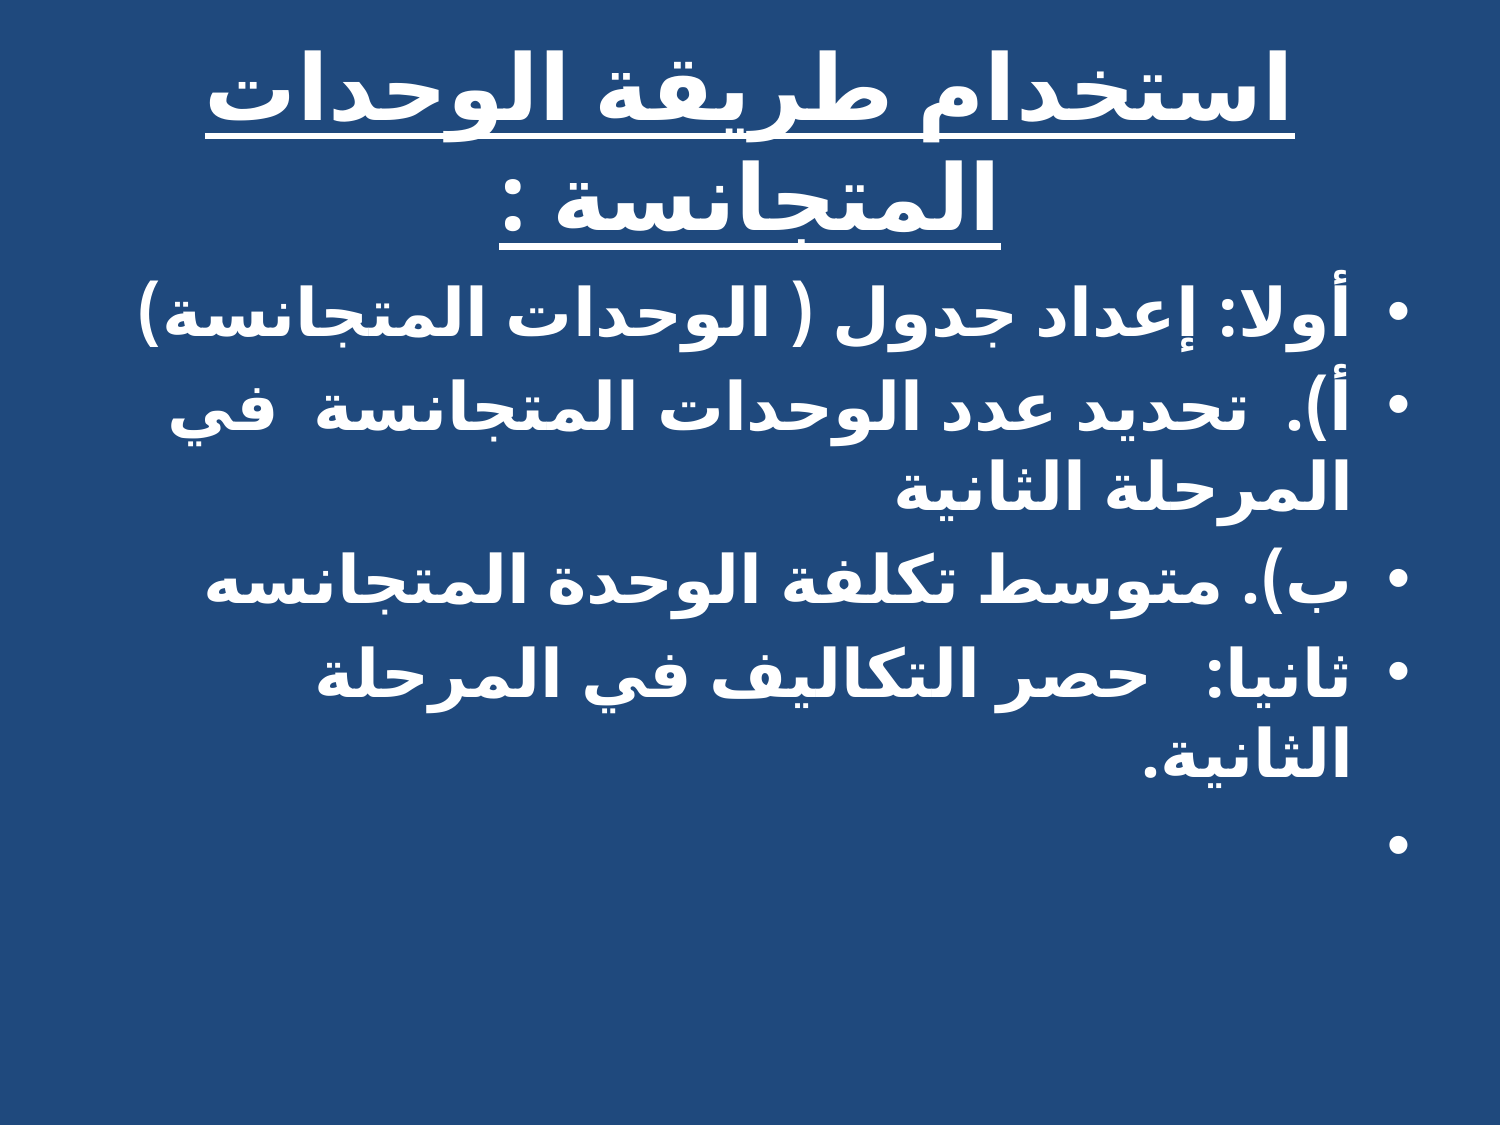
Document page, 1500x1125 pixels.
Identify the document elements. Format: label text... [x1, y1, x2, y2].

list أولا: إعداد جدول ( الوحدات المتجانسة) أ). تحديد عدد الوحدات المتجانسة في المرحلة الثانية ب). متوسط تكلفة الوحدة المتجانسه ثانيا: حصر التكاليف في المرحلة الثانية. [75, 262, 1425, 1005]
title استخدام طريقة الوحدات المتجانسة : [75, 45, 1425, 233]
